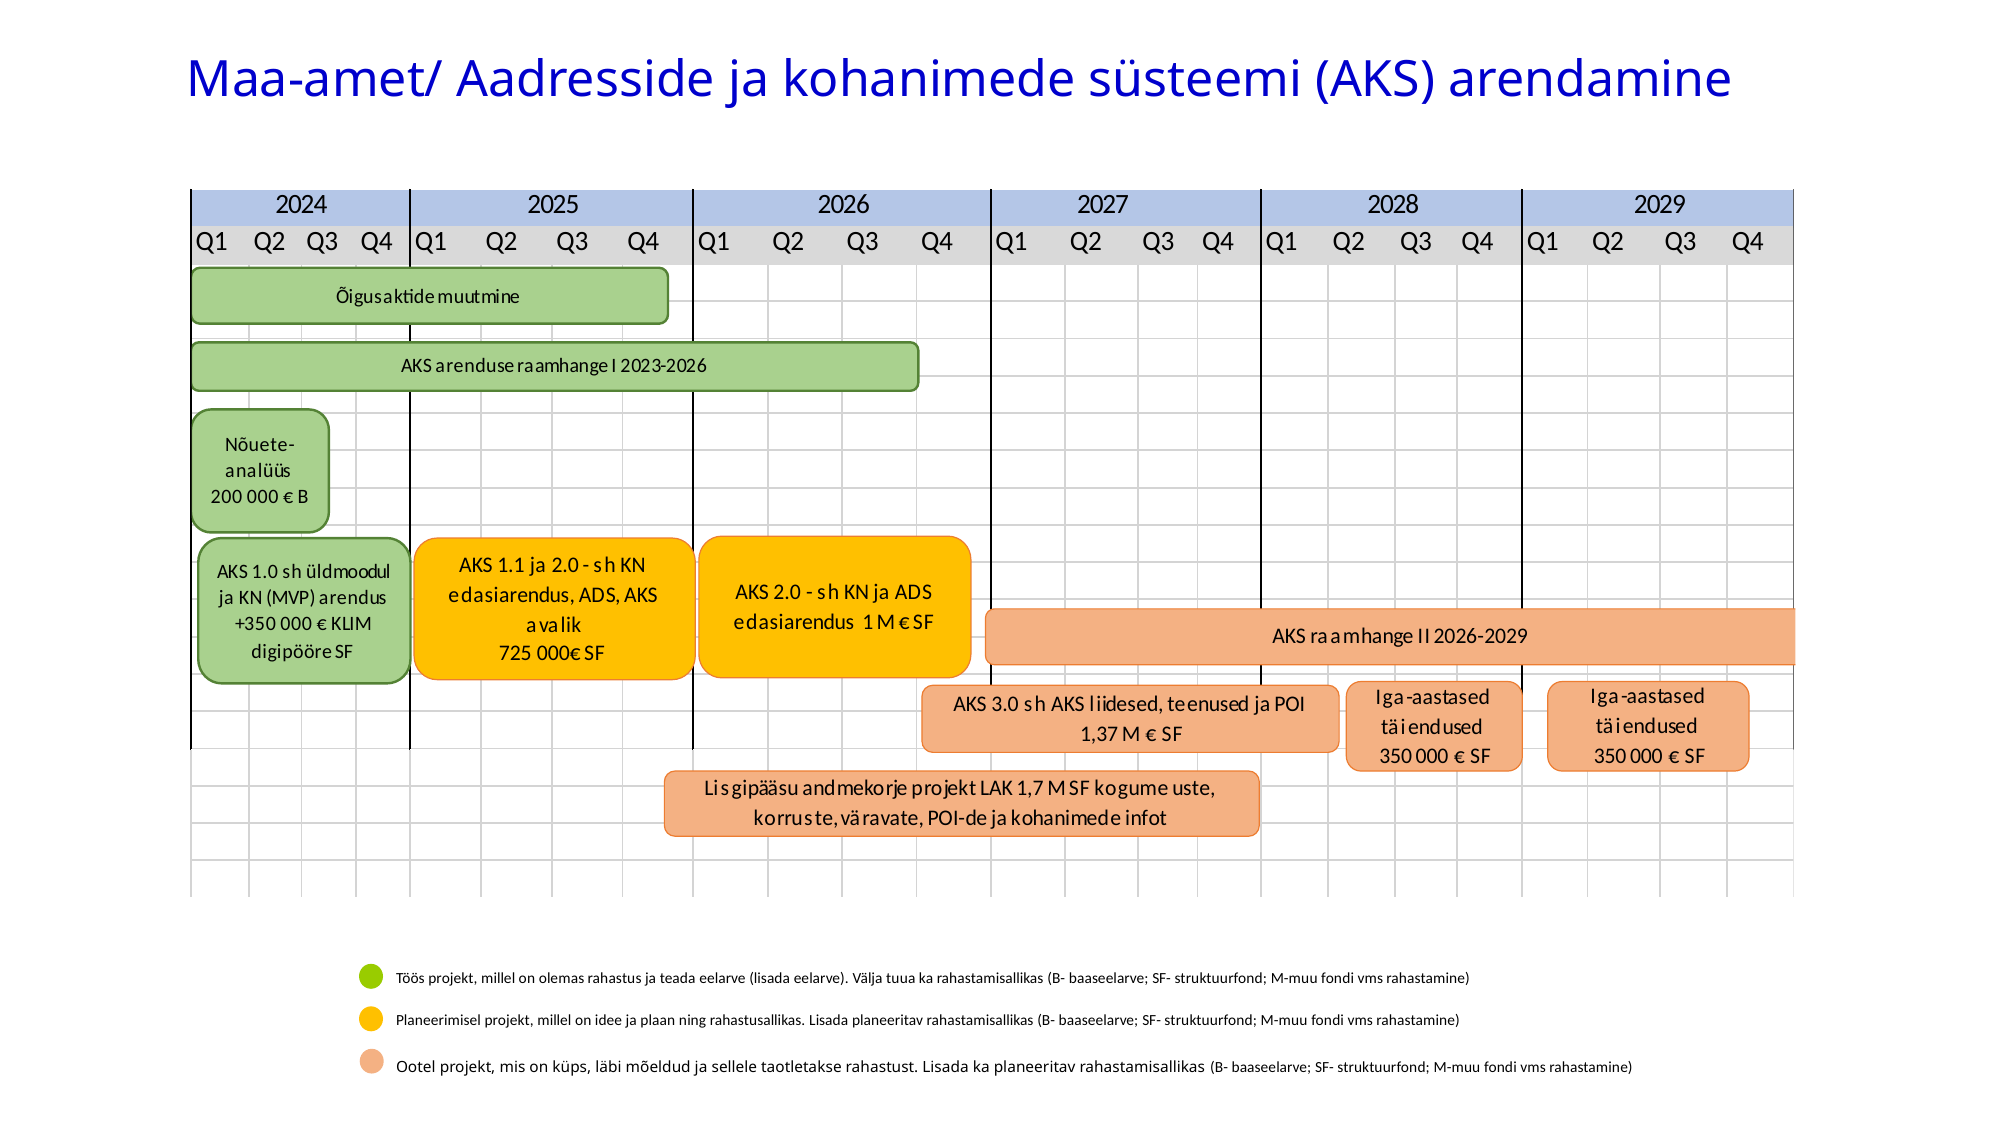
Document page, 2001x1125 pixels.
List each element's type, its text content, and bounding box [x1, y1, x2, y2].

title Maa-amet/ Aadresside ja kohanimede süsteemi (AKS) arendamine [17, 0, 1917, 167]
text_box Töös projekt, millel on olemas rahastus ja teada eelarve (lisada eelarve). Välja tuua ka rahastamisallikas (B- baaseelarve; SF- struktuurfond; M-muu fondi vms rahastamine) [396, 966, 1550, 987]
text_box Planeerimisel projekt, millel on idee ja plaan ning rahastusallikas. Lisada planeeritav rahastamisallikas (B- baaseelarve; SF- struktuurfond; M-muu fondi vms rahastamine) [396, 1007, 1687, 1029]
text_box [359, 964, 383, 989]
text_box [190, 188, 1796, 899]
text_box Ootel projekt, mis on küps, läbi mõeldud ja sellele taotletakse rahastust. Lisada ka planeeritav rahastamisallikas (B- baaseelarve; SF- struktuurfond; M-muu fondi vms rahastamine) [396, 1054, 1687, 1076]
text_box [359, 1006, 383, 1031]
text_box [360, 1049, 384, 1074]
